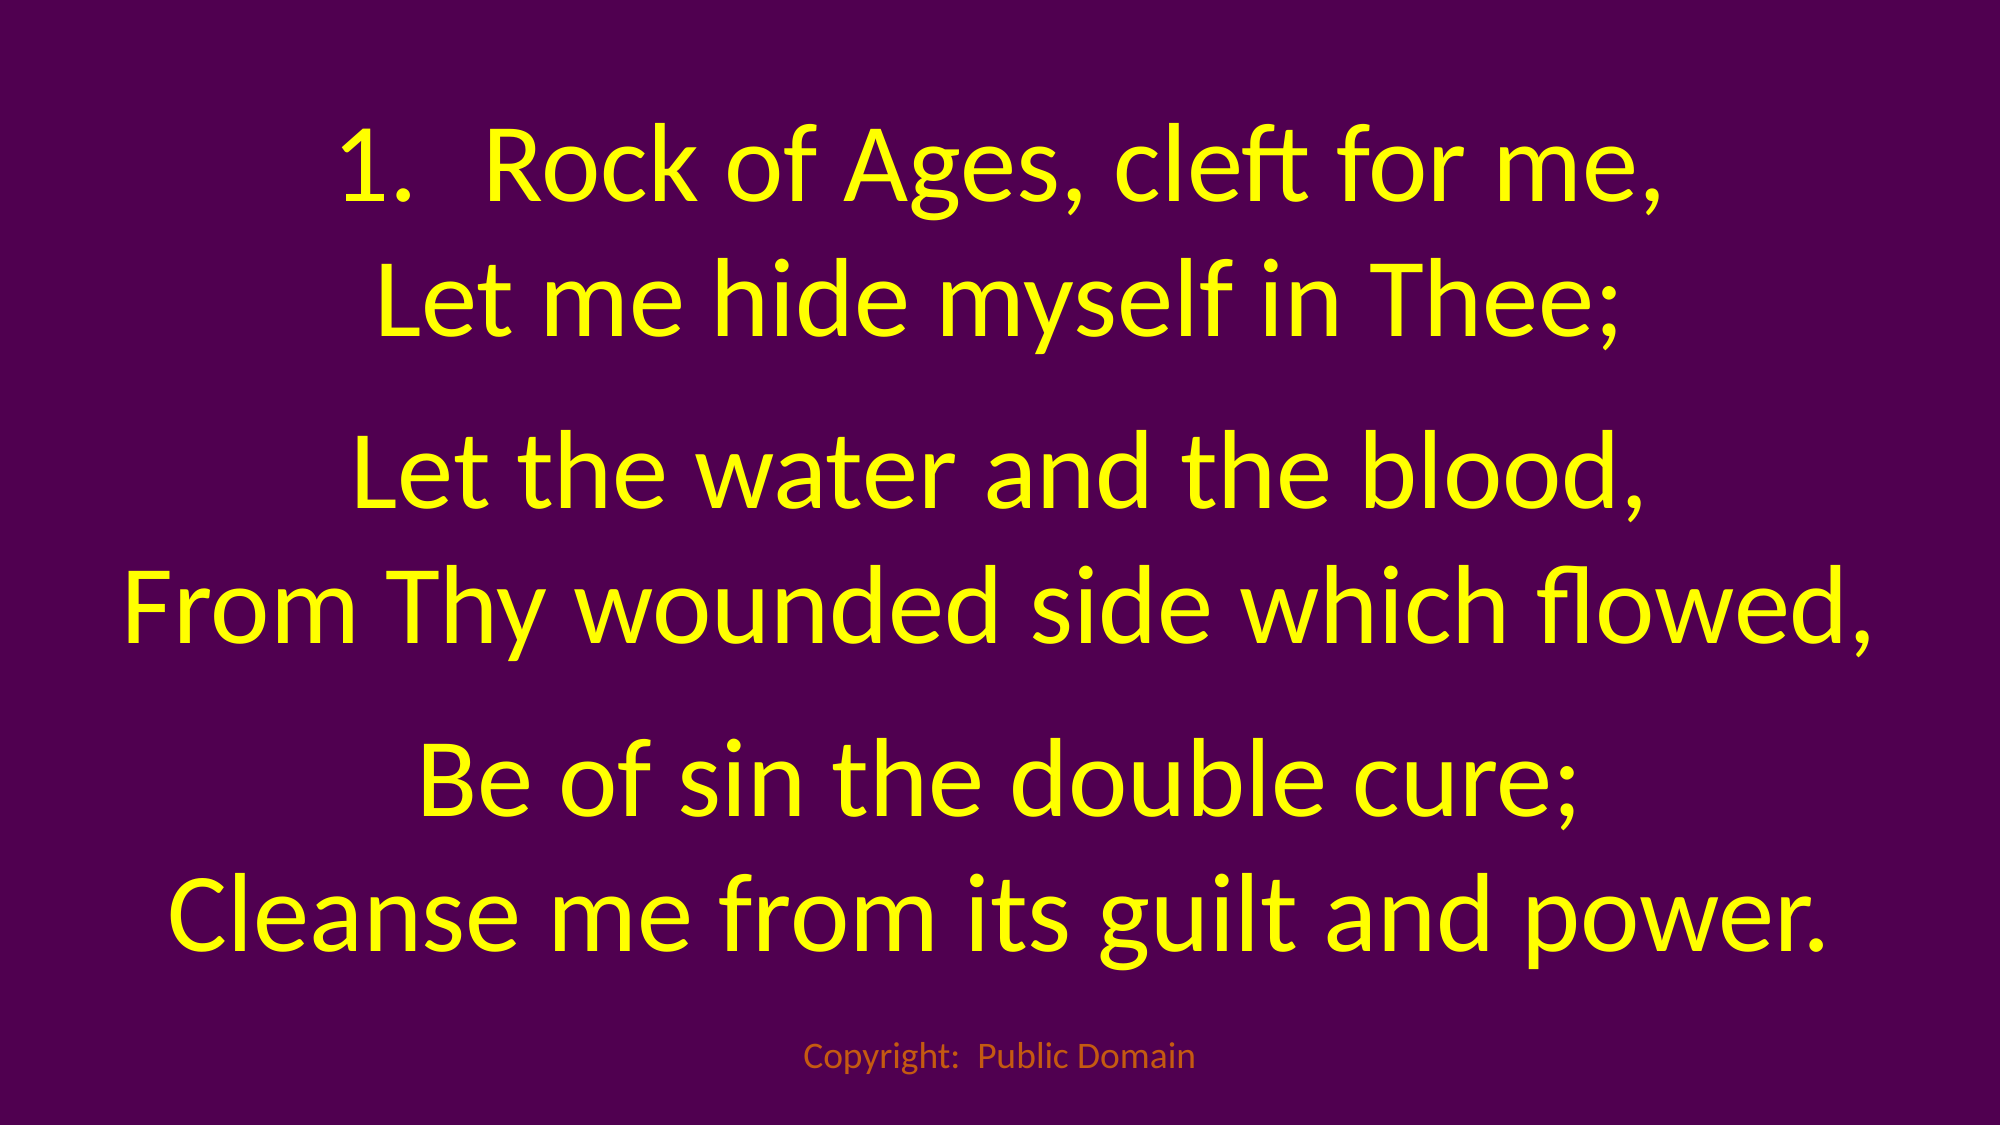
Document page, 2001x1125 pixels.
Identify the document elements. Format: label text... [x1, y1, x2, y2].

text_box 1. Rock of Ages, cleft for me, Let me hide myself in Thee; Let the water and the blood, From Thy wounded side which flowed, Be of sin the double cure; Cleanse me from its guilt and power. [0, 81, 2000, 982]
text_box Copyright: Public Domain [26, 1023, 1973, 1083]
